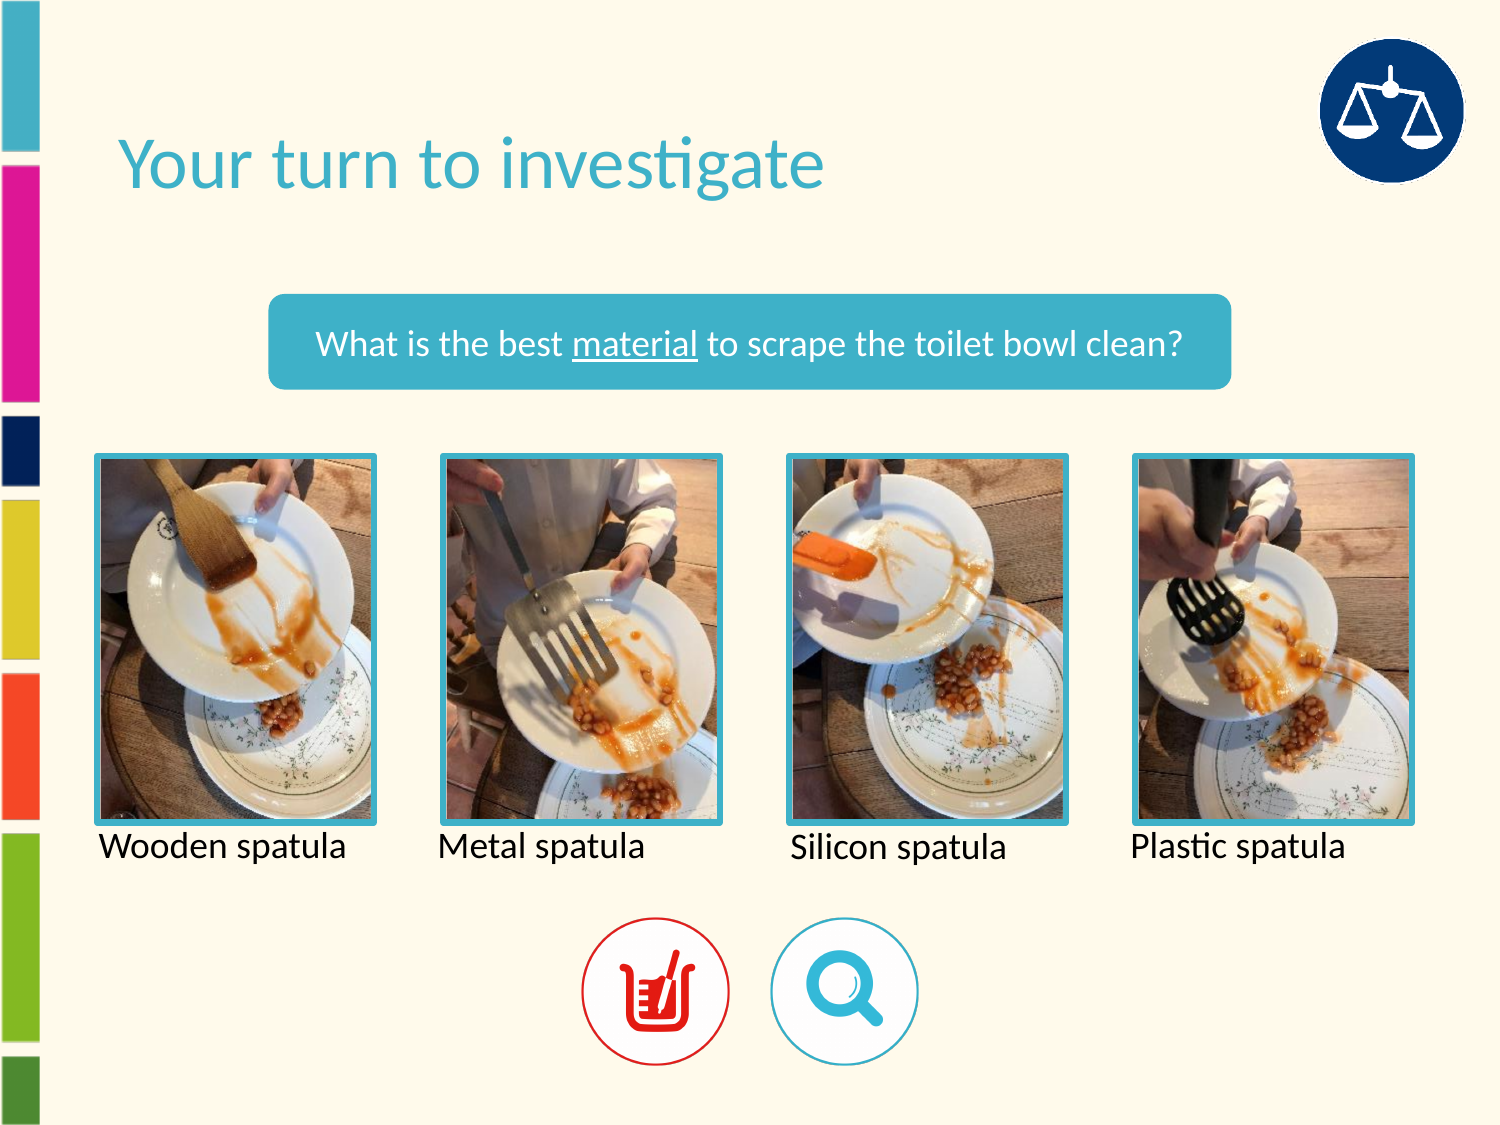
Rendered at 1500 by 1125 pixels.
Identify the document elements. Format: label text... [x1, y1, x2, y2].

picture [1317, 36, 1466, 185]
picture [581, 917, 730, 1066]
text_box Metal spatula [422, 814, 661, 874]
text_box Wooden spatula [83, 814, 363, 874]
picture [2, 1, 39, 1124]
text_box Silicon spatula [775, 814, 1023, 875]
text_box What is the best material to scrape the toilet bowl clean? [267, 292, 1233, 391]
text_box Plastic spatula [1115, 814, 1362, 874]
picture [770, 917, 919, 1066]
picture [55, 459, 1454, 819]
title Your turn to investigate [103, 59, 1397, 278]
